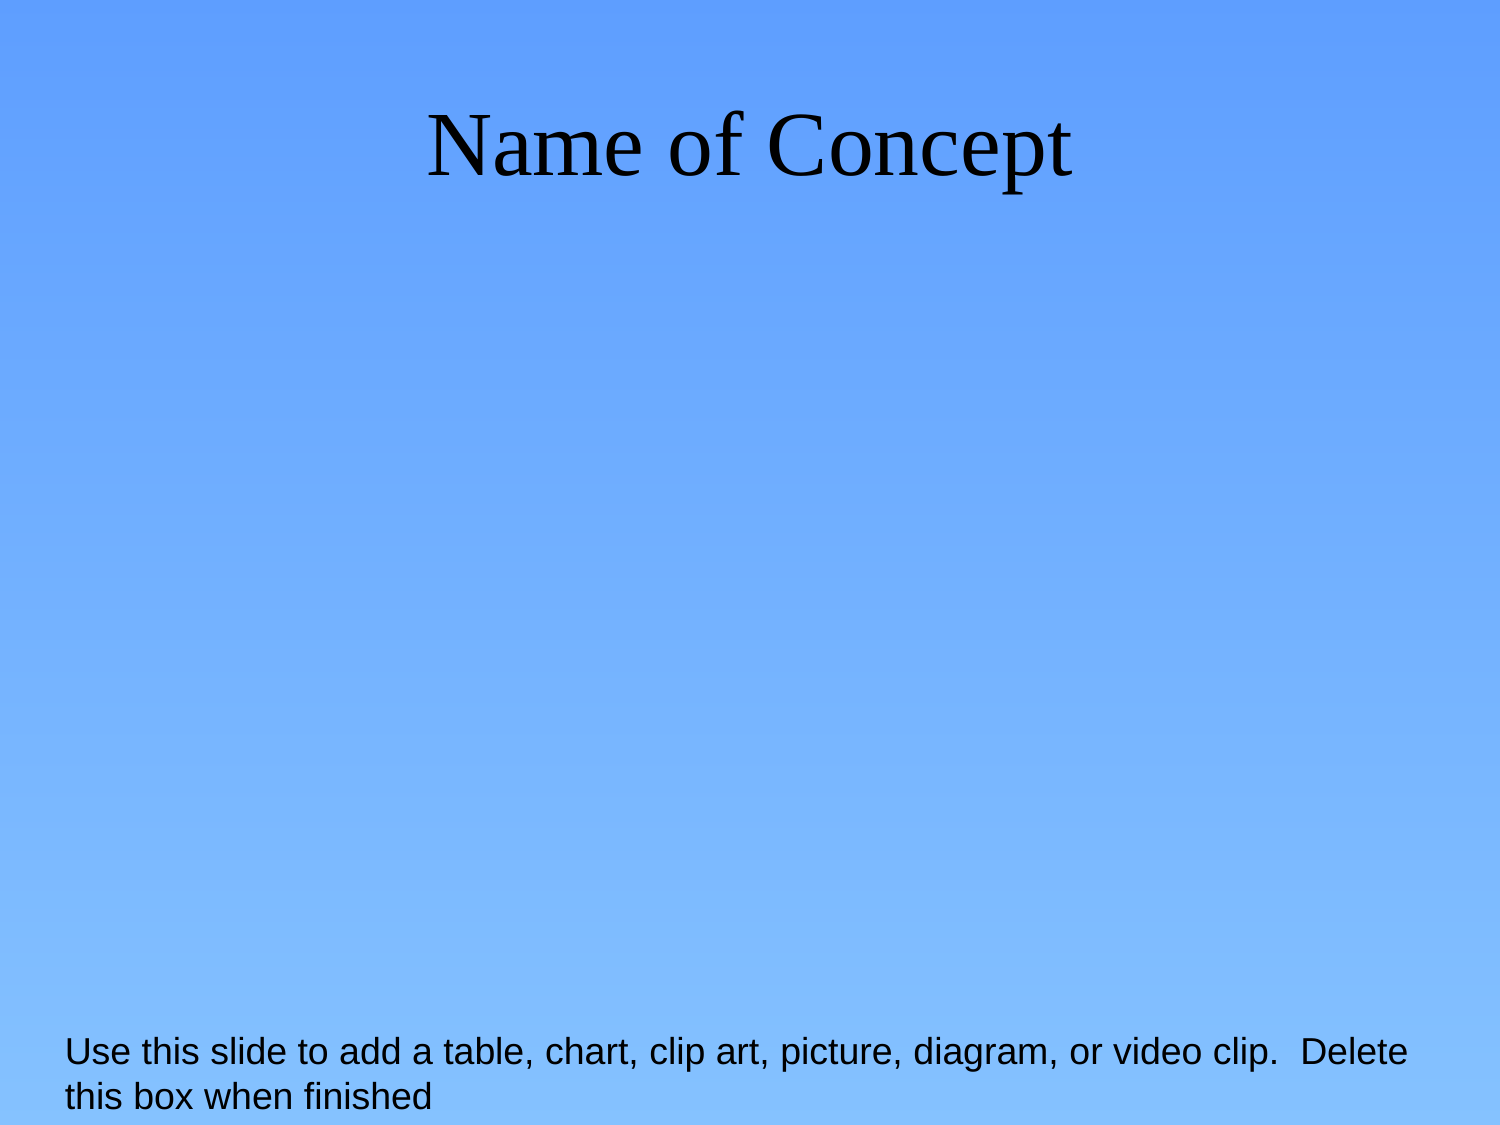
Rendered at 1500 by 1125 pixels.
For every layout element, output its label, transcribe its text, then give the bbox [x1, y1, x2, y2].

text_box Use this slide to add a table, chart, clip art, picture, diagram, or video clip. Delete this box when finished [50, 1019, 1450, 1125]
title Name of Concept [74, 44, 1426, 233]
